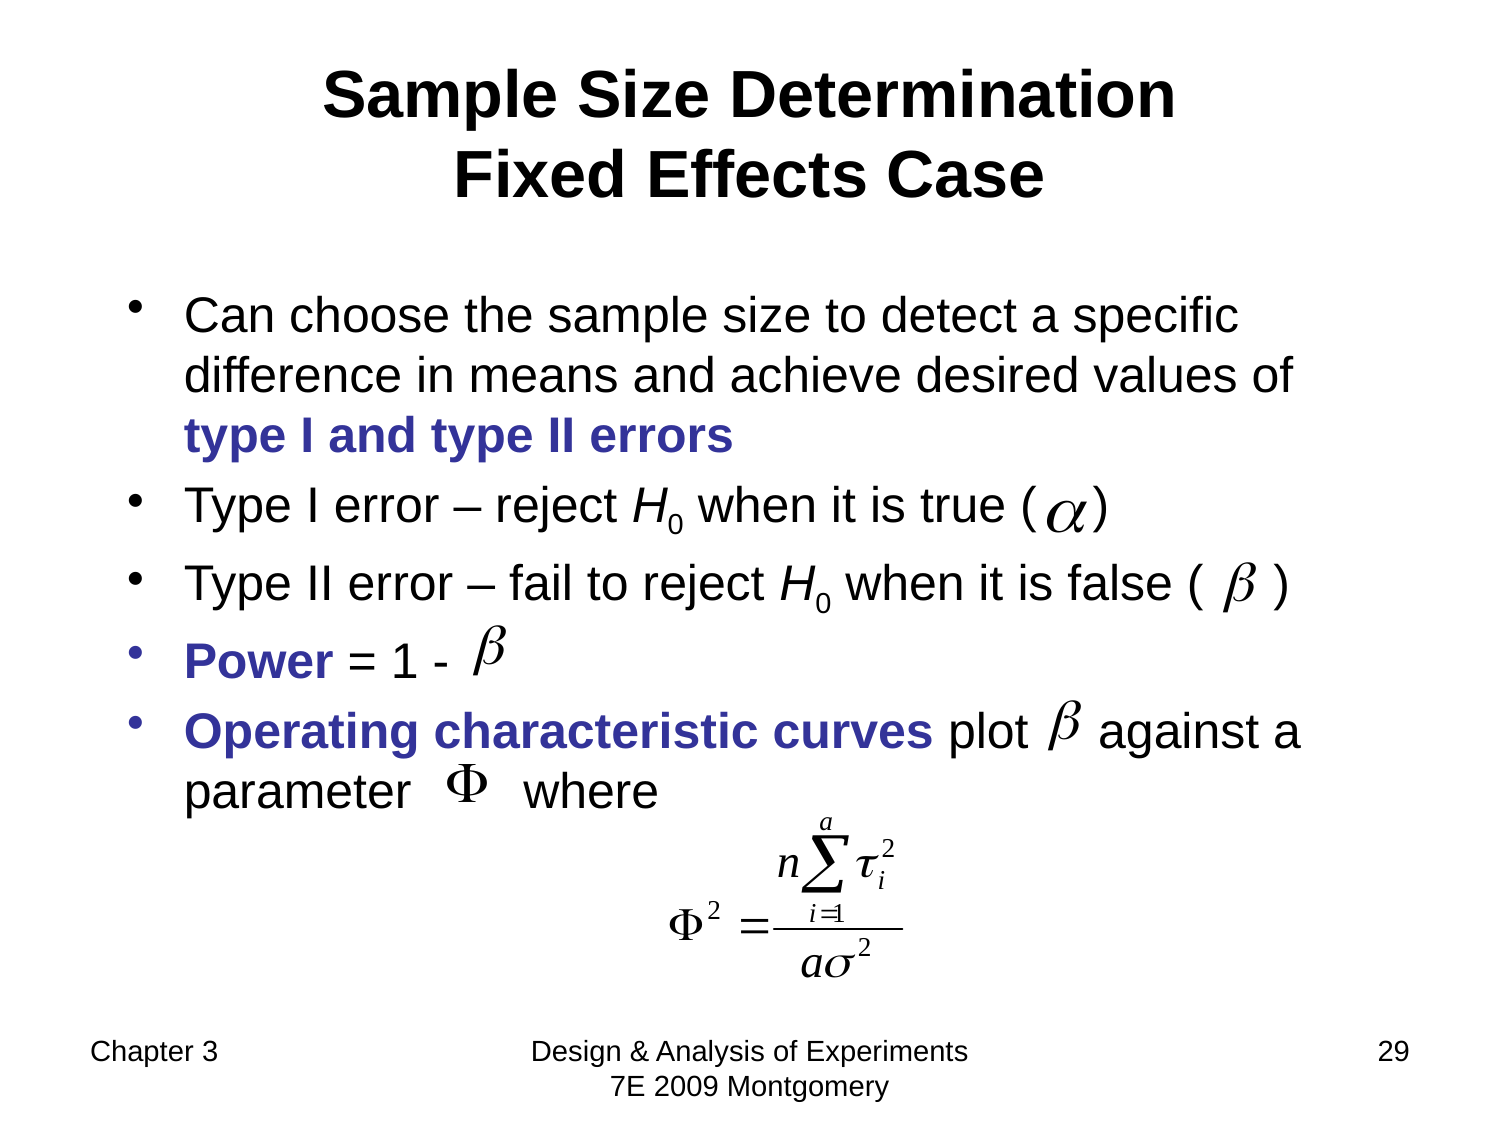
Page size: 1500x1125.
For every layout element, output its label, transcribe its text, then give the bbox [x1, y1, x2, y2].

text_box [1037, 687, 1095, 763]
slide_number 29 [1074, 1024, 1426, 1103]
title Sample Size Determination Fixed Effects Case [112, 37, 1388, 226]
slide_number Chapter 3 [74, 1024, 426, 1103]
footer Design & Analysis of Experiments 7E 2009 Montgomery [512, 1024, 988, 1103]
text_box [437, 754, 501, 813]
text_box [1212, 549, 1270, 626]
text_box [1037, 487, 1101, 551]
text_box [662, 799, 913, 988]
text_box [462, 612, 520, 688]
list Can choose the sample size to detect a specific difference in means and achieve desired values of type I and type II errors Type I error – reject H0 when it is true ( ) Type II error – fail to reject H0 when it is false ( ) Power = 1 - Operating characteristic curves plot against a parameter where [112, 274, 1426, 951]
